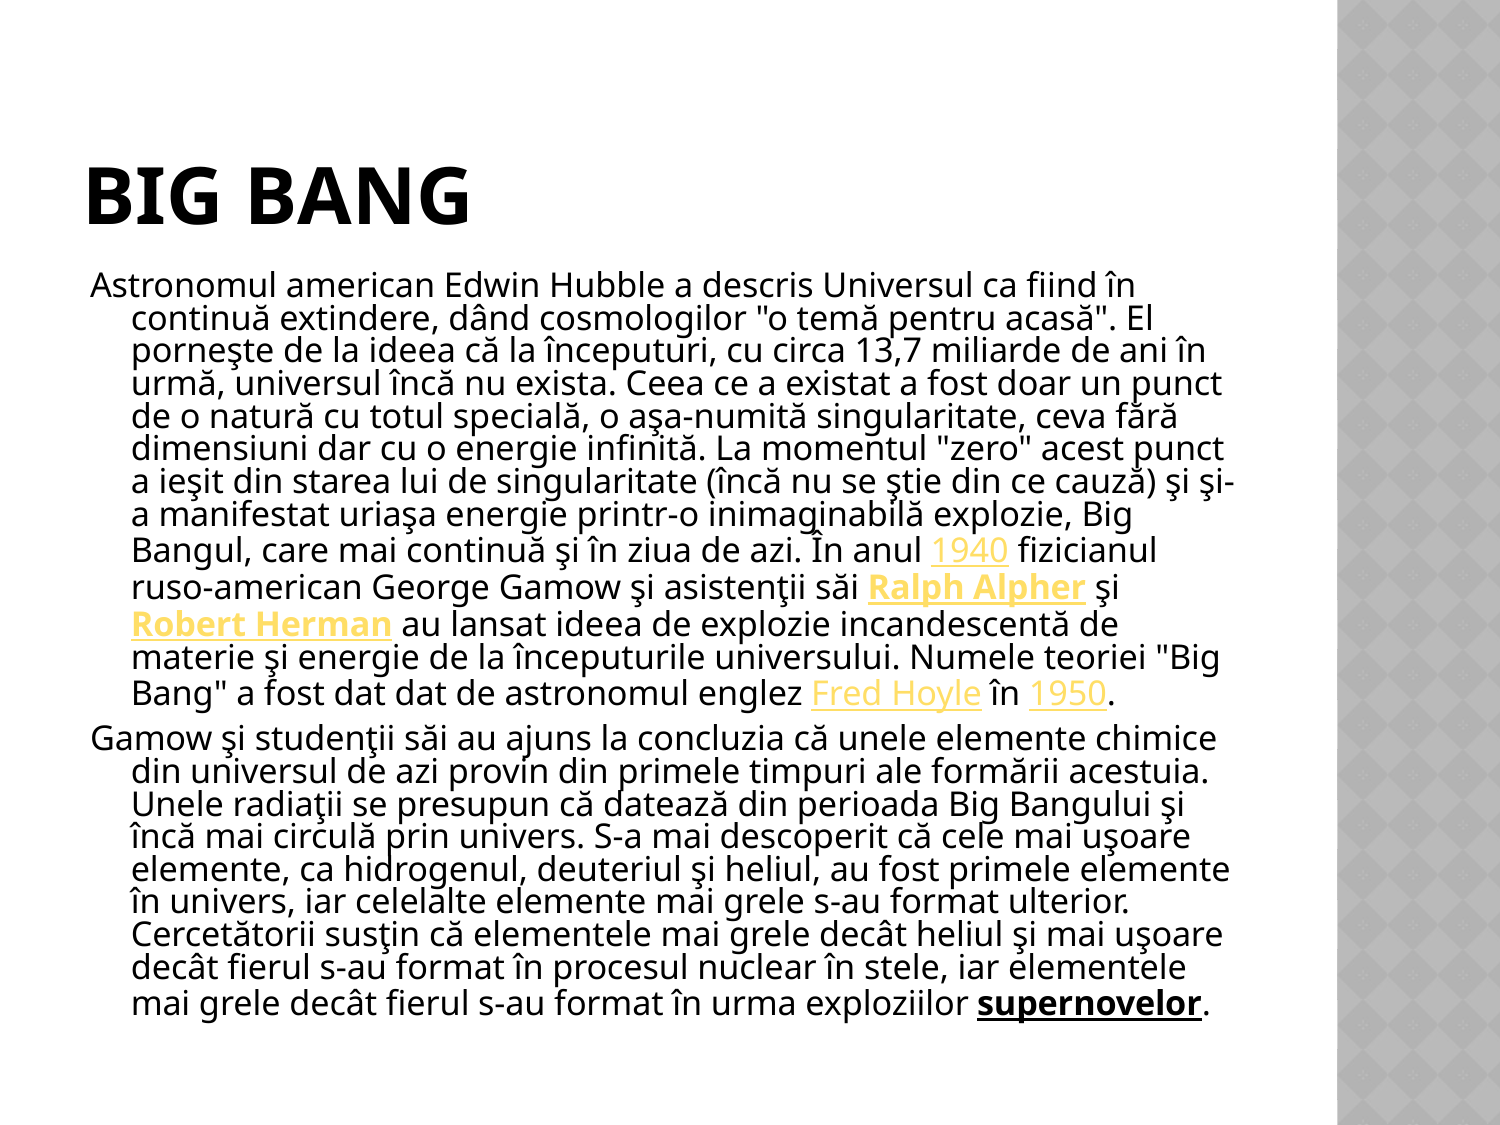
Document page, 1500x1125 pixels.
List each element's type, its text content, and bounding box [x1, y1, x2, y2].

list Astronomul american Edwin Hubble a descris Universul ca fiind în continuă extindere, dând cosmologilor "o temă pentru acasă". El porneşte de la ideea că la începuturi, cu circa 13,7 miliarde de ani în urmă, universul încă nu exista. Ceea ce a existat a fost doar un punct de o natură cu totul specială, o aşa-numită singularitate, ceva fără dimensiuni dar cu o energie infinită. La momentul "zero" acest punct a ieşit din starea lui de singularitate (încă nu se ştie din ce cauză) şi şi-a manifestat uriaşa energie printr-o inimaginabilă explozie, Big Bangul, care mai continuă şi în ziua de azi. În anul 1940 fizicianul ruso-american George Gamow şi asistenţii săi Ralph Alpher şi Robert Herman au lansat ideea de explozie incandescentă de materie şi energie de la începuturile universului. Numele teoriei "Big Bang" a fost dat dat de astronomul englez Fred Hoyle în 1950. Gamow şi studenţii săi au ajuns la concluzia că unele elemente chimice din universul de azi provin din primele timpuri ale formării acestuia. Unele radiaţii se presupun că datează din perioada Big Bangului şi încă mai circulă prin univers. S-a mai descoperit că cele mai uşoare elemente, ca hidrogenul, deuteriul şi heliul, au fost primele elemente în univers, iar celelalte elemente mai grele s-au format ulterior. Cercetătorii susţin că elementele mai grele decât heliul şi mai uşoare decât fierul s-au format în procesul nuclear în stele, iar elementele mai grele decât fierul s-au format în urma exploziilor supernovelor. [74, 263, 1263, 1060]
title BIG BANG [75, 52, 1263, 240]
